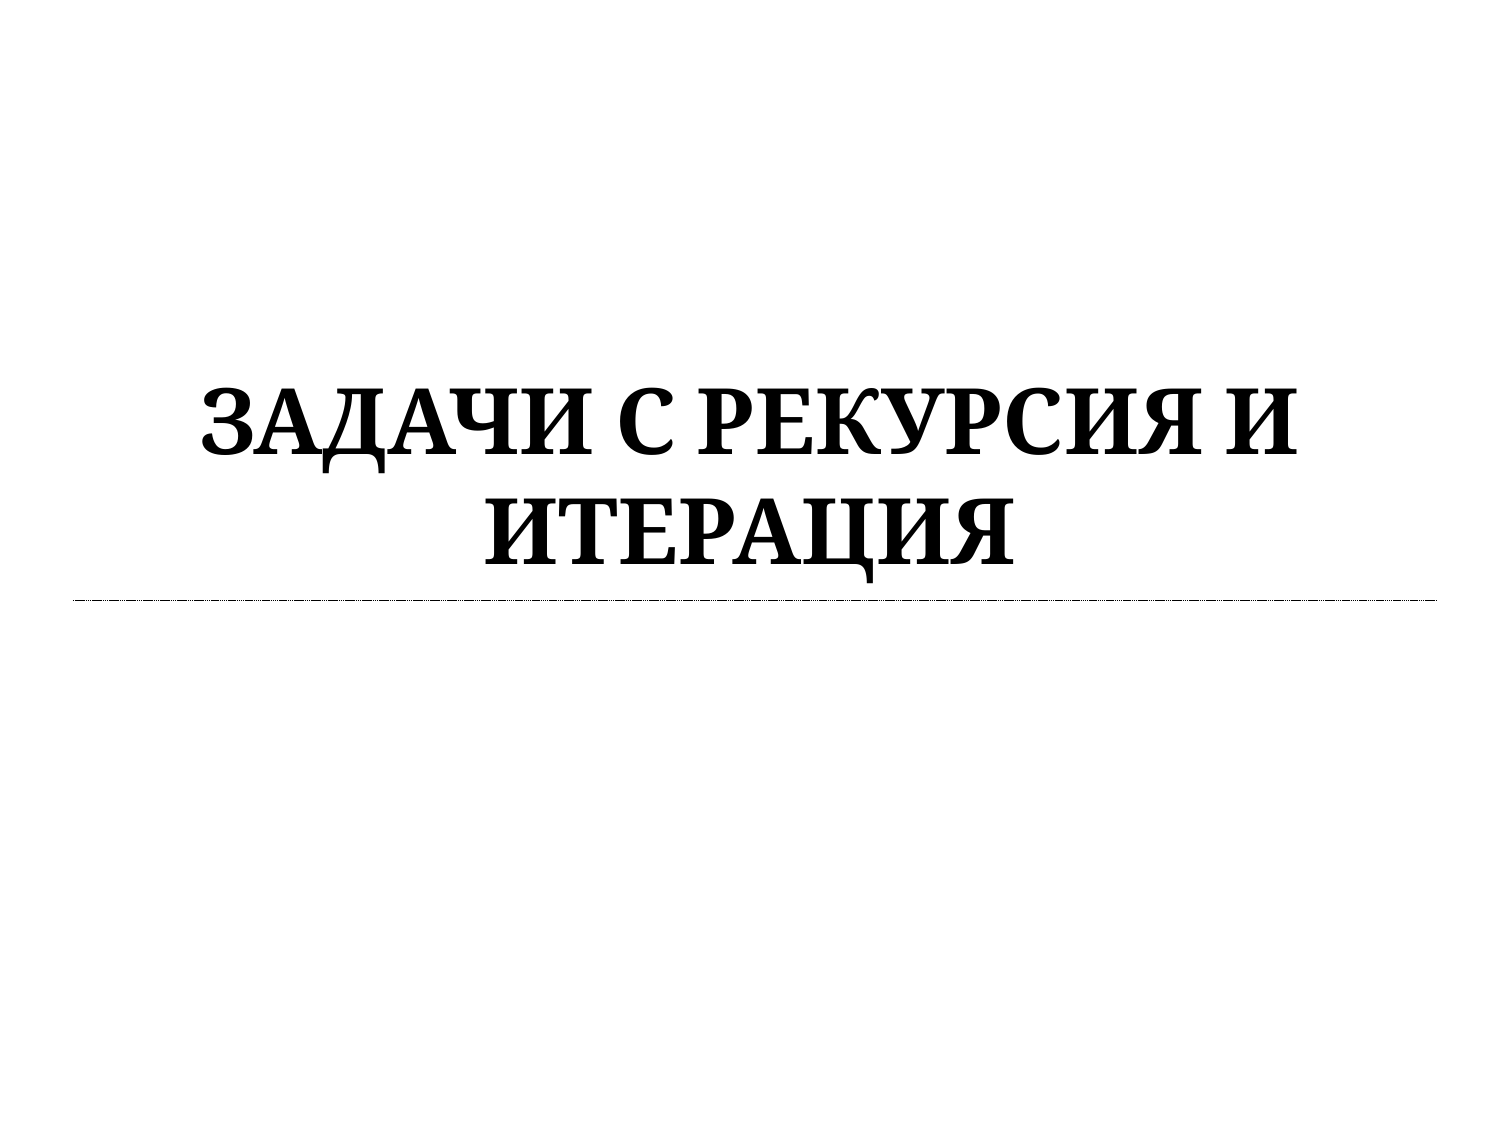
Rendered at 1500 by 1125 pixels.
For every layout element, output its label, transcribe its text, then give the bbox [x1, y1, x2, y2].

title Задачи с рекурсия и итерация [0, 346, 1500, 594]
